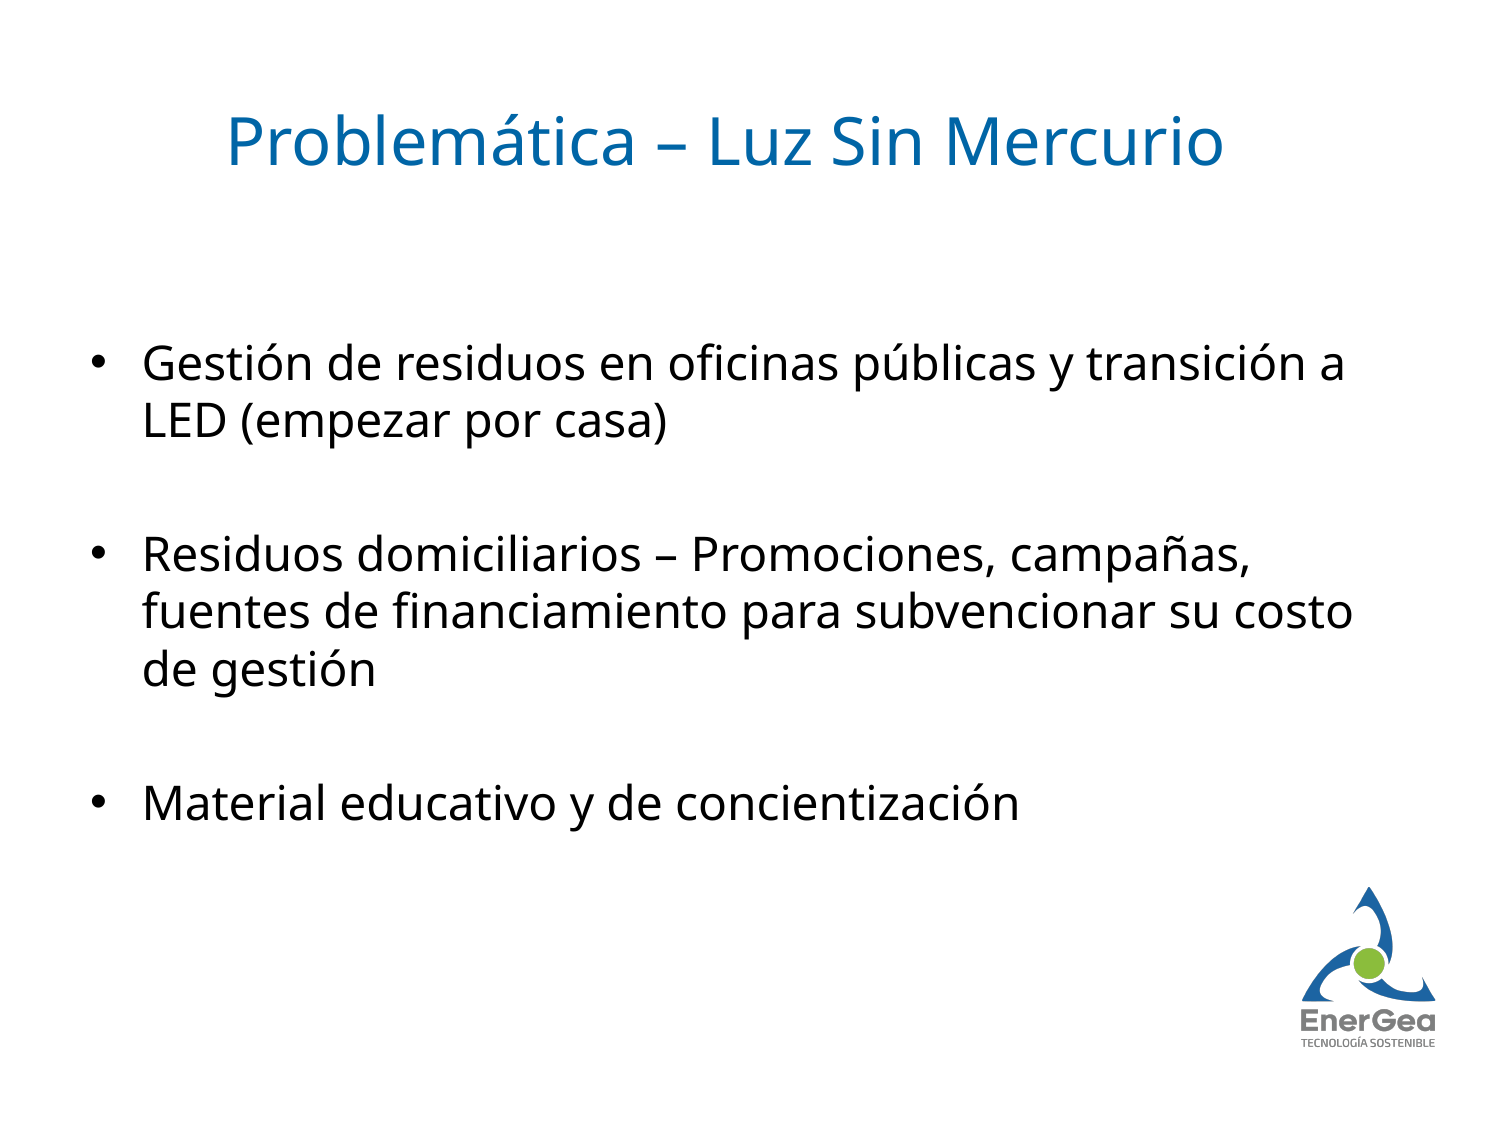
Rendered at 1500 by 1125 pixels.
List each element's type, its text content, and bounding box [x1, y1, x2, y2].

title Problemática – Luz Sin Mercurio [75, 45, 1425, 233]
picture [1299, 887, 1436, 1050]
list Gestión de residuos en oficinas públicas y transición a LED (empezar por casa) Residuos domiciliarios – Promociones, campañas, fuentes de financiamiento para subvencionar su costo de gestión Material educativo y de concientización [75, 324, 1425, 843]
